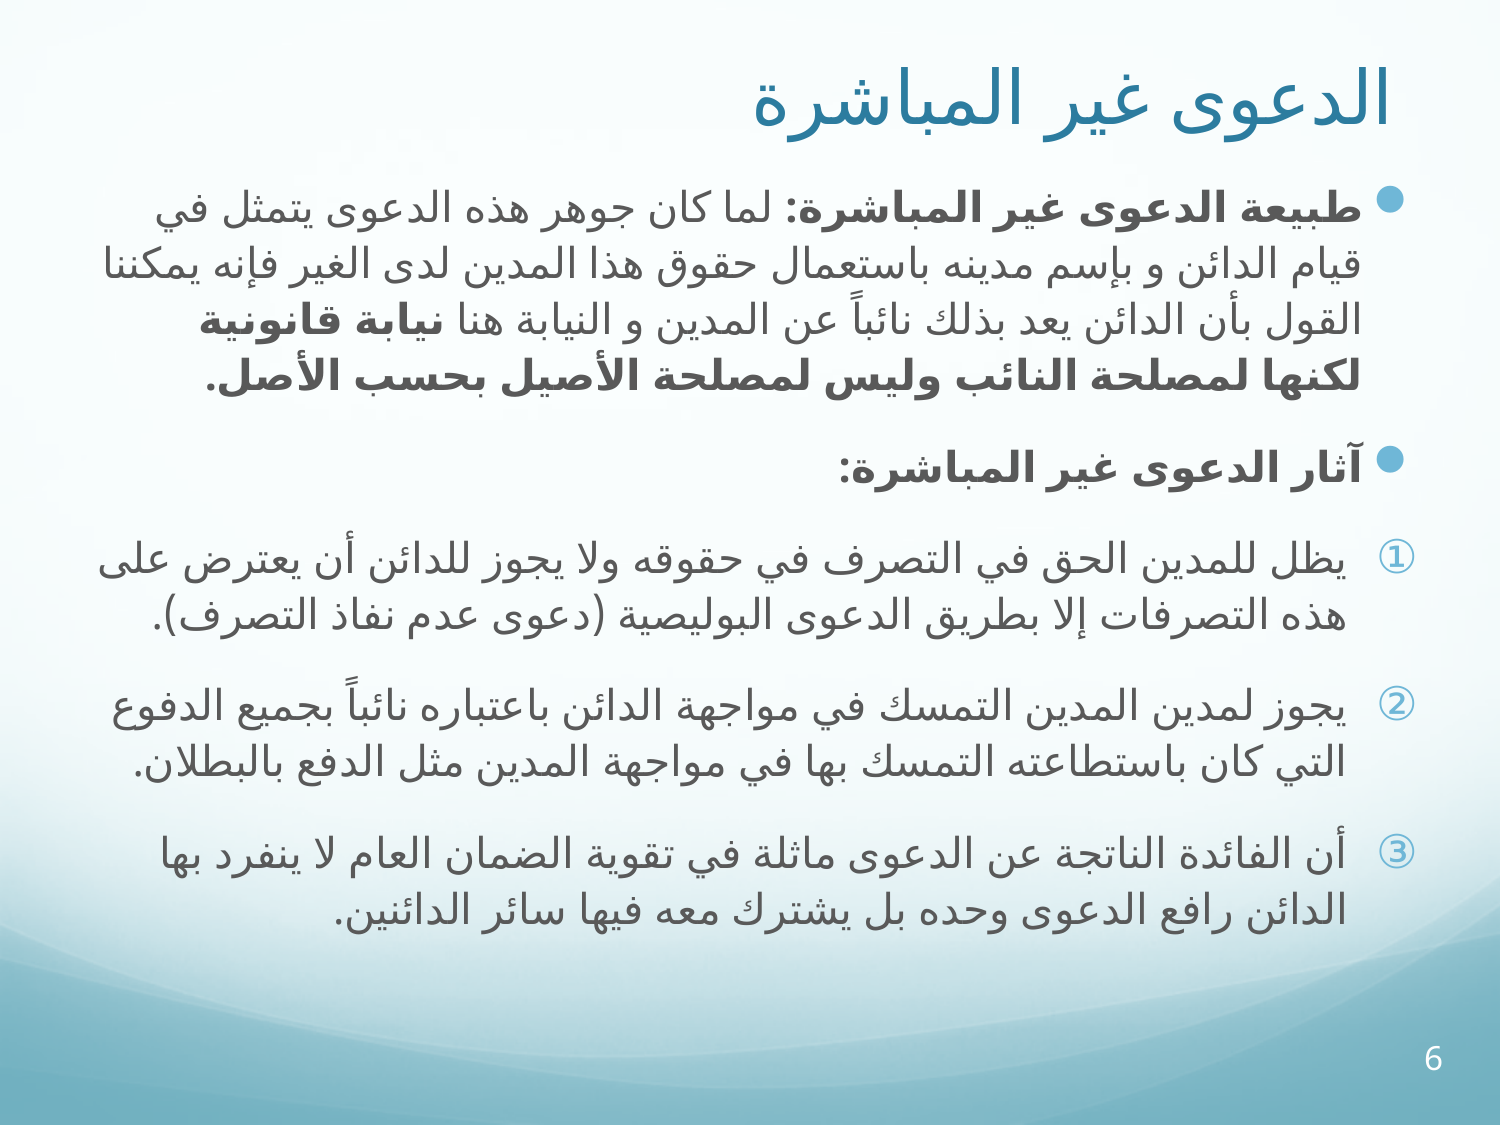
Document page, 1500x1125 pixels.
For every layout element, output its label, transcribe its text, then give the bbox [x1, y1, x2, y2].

list طبيعة الدعوى غير المباشرة: لما كان جوهر هذه الدعوى يتمثل في قيام الدائن و بإسم مدينه باستعمال حقوق هذا المدين لدى الغير فإنه يمكننا القول بأن الدائن يعد بذلك نائباً عن المدين و النيابة هنا نيابة قانونية لكنها لمصلحة النائب وليس لمصلحة الأصيل بحسب الأصل. آثار الدعوى غير المباشرة: يظل للمدين الحق في التصرف في حقوقه ولا يجوز للدائن أن يعترض على هذه التصرفات إلا بطريق الدعوى البوليصية (دعوى عدم نفاذ التصرف). يجوز لمدين المدين التمسك في مواجهة الدائن باعتباره نائباً بجميع الدفوع التي كان باستطاعته التمسك بها في مواجهة المدين مثل الدفع بالبطلان. أن الفائدة الناتجة عن الدعوى ماثلة في تقوية الضمان العام لا ينفرد بها الدائن رافع الدعوى وحده بل يشترك معه فيها سائر الدائنين. [71, 167, 1428, 1069]
slide_number 6 [1295, 1029, 1459, 1090]
title الدعوى غير المباشرة [90, 17, 1410, 167]
